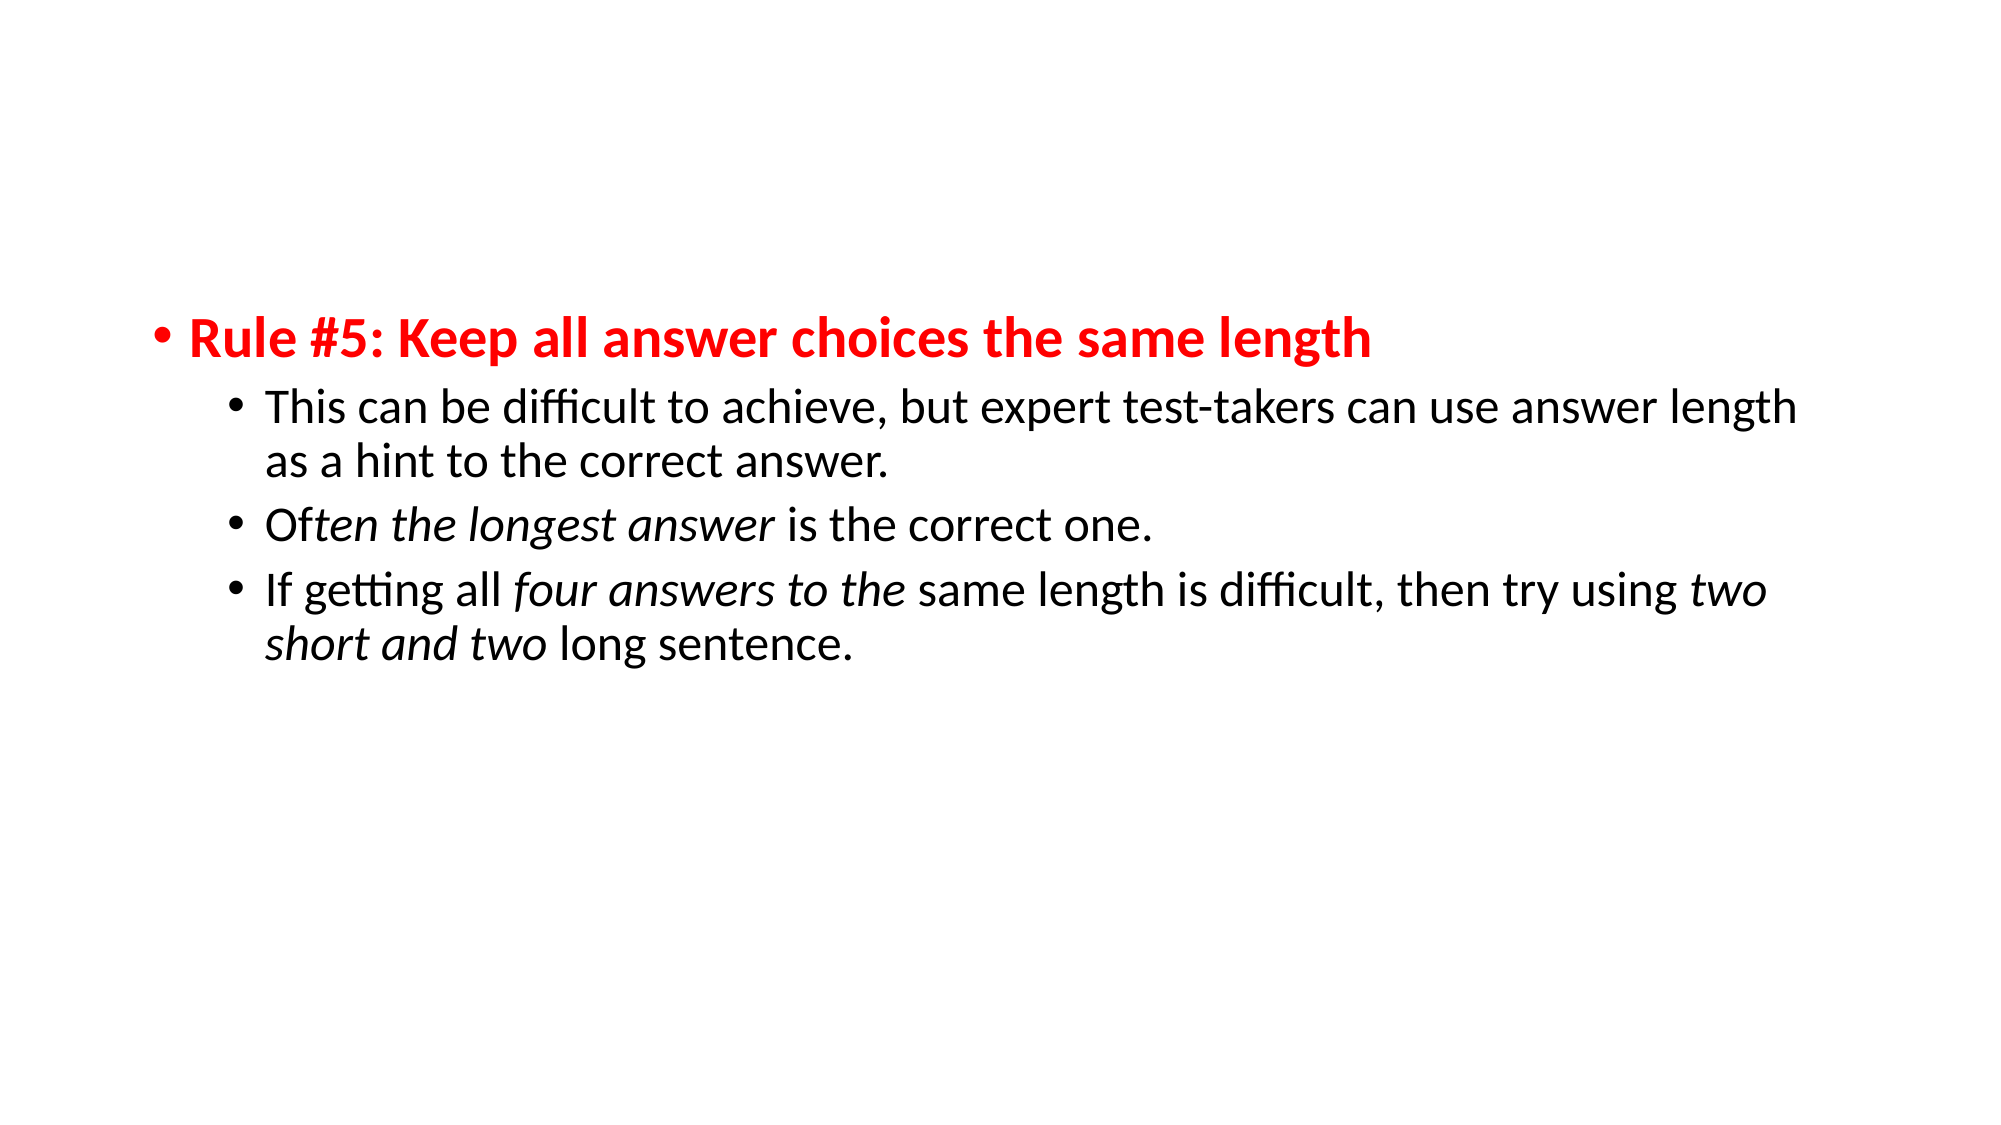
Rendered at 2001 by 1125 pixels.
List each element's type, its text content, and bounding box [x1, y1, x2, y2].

list Rule #5: Keep all answer choices the same length This can be difficult to achieve, but expert test-takers can use answer length as a hint to the correct answer. Often the longest answer is the correct one. If getting all four answers to the same length is difficult, then try using two short and two long sentence. [137, 299, 1863, 1014]
